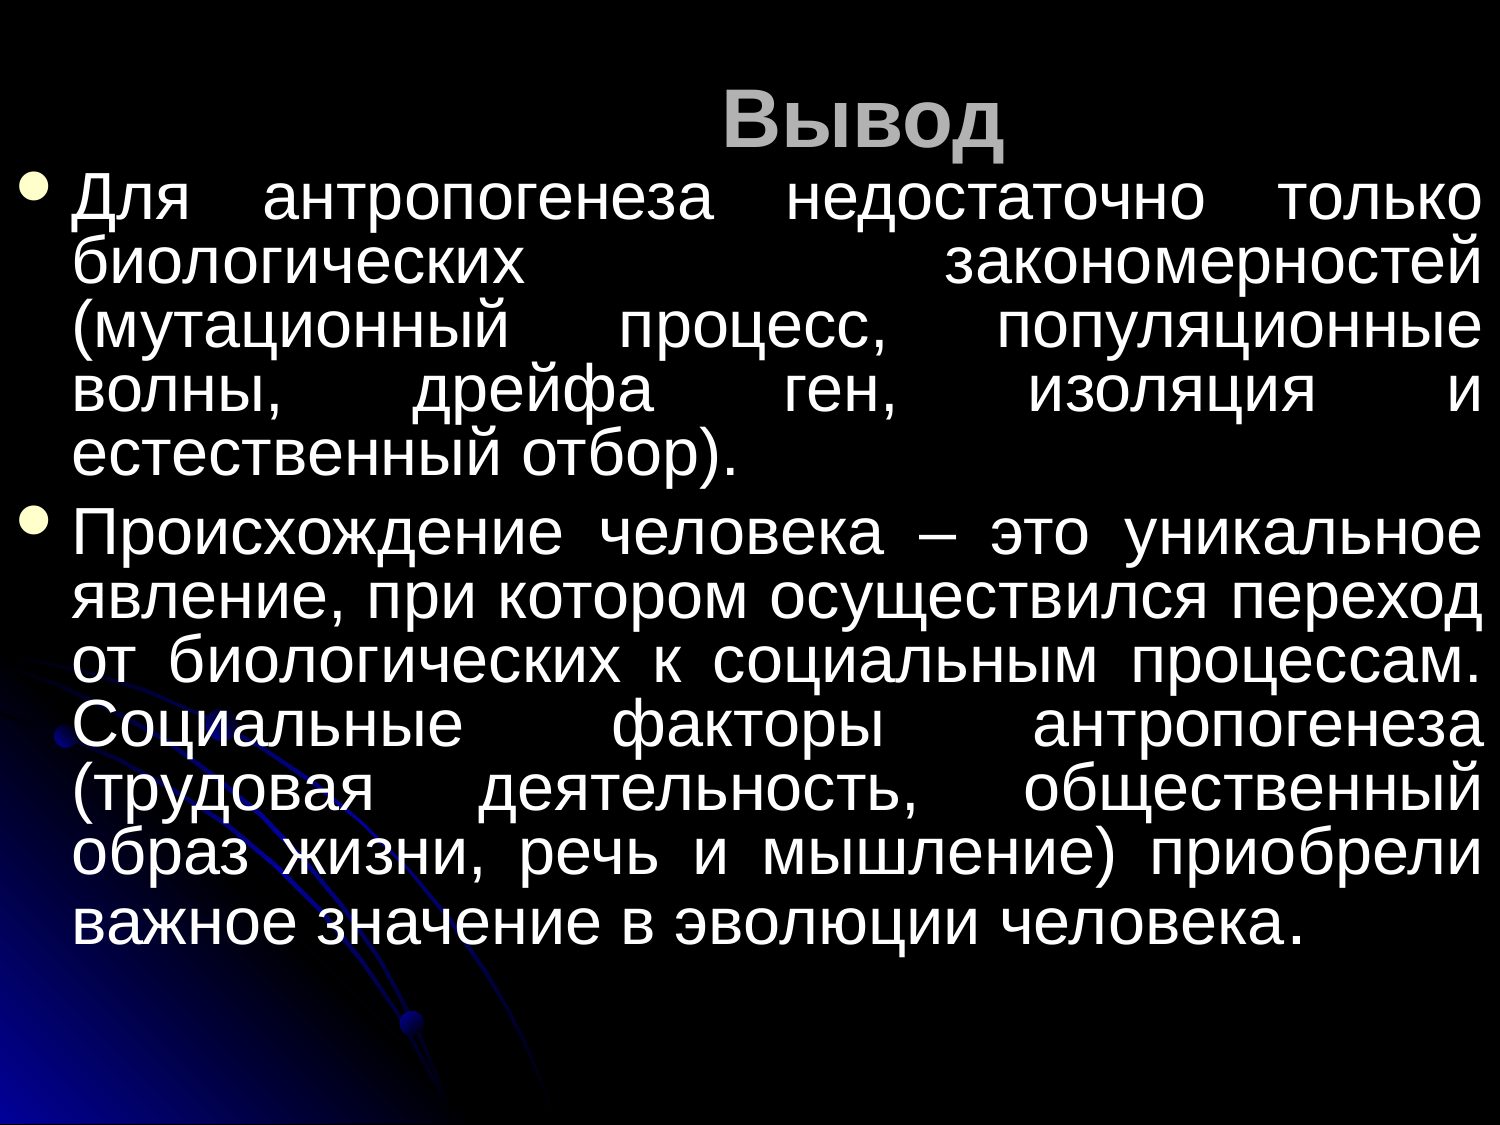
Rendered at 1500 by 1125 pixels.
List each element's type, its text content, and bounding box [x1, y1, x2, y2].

title Вывод [227, 58, 1500, 160]
list Для антропогенеза недостаточно только биологических закономерностей (мутационный процесс, популяционные волны, дрейфа ген, изоляция и естественный отбор). Происхождение человека – это уникальное явление, при котором осуществился переход от биологических к социальным процессам. Социальные факторы антропогенеза (трудовая деятельность, общественный образ жизни, речь и мышление) приобрели важное значение в эволюции человека. [0, 160, 1500, 1125]
